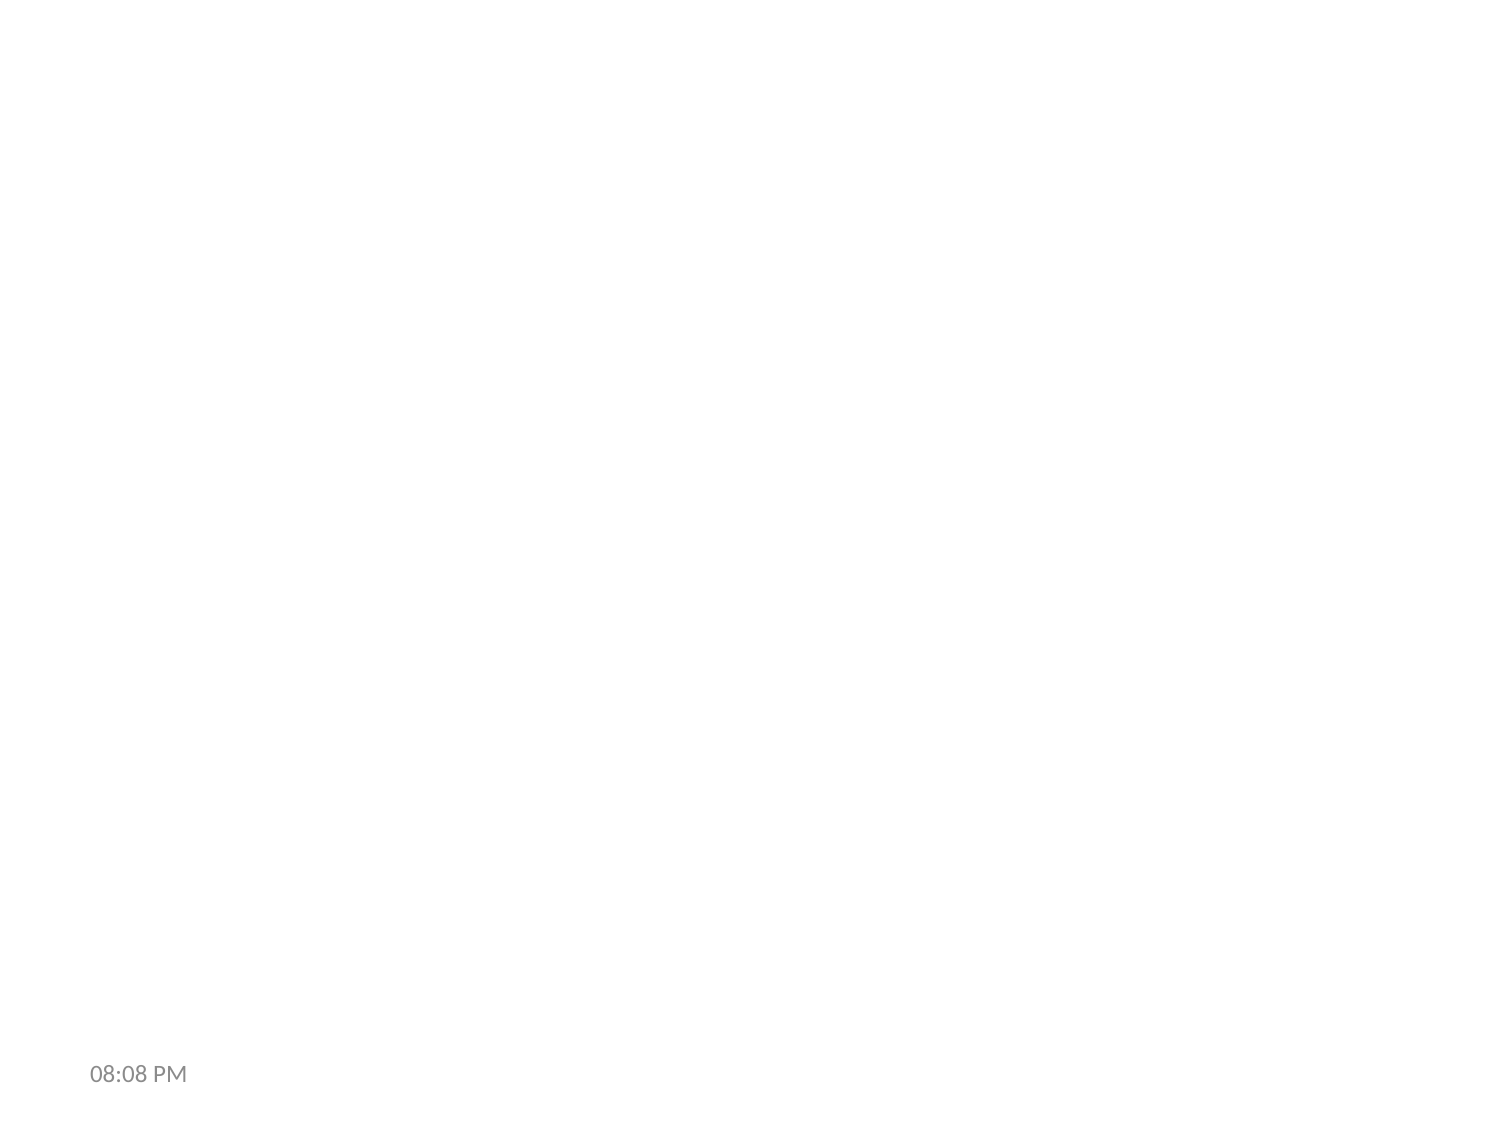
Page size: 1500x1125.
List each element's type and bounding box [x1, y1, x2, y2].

slide_number [75, 1042, 425, 1103]
